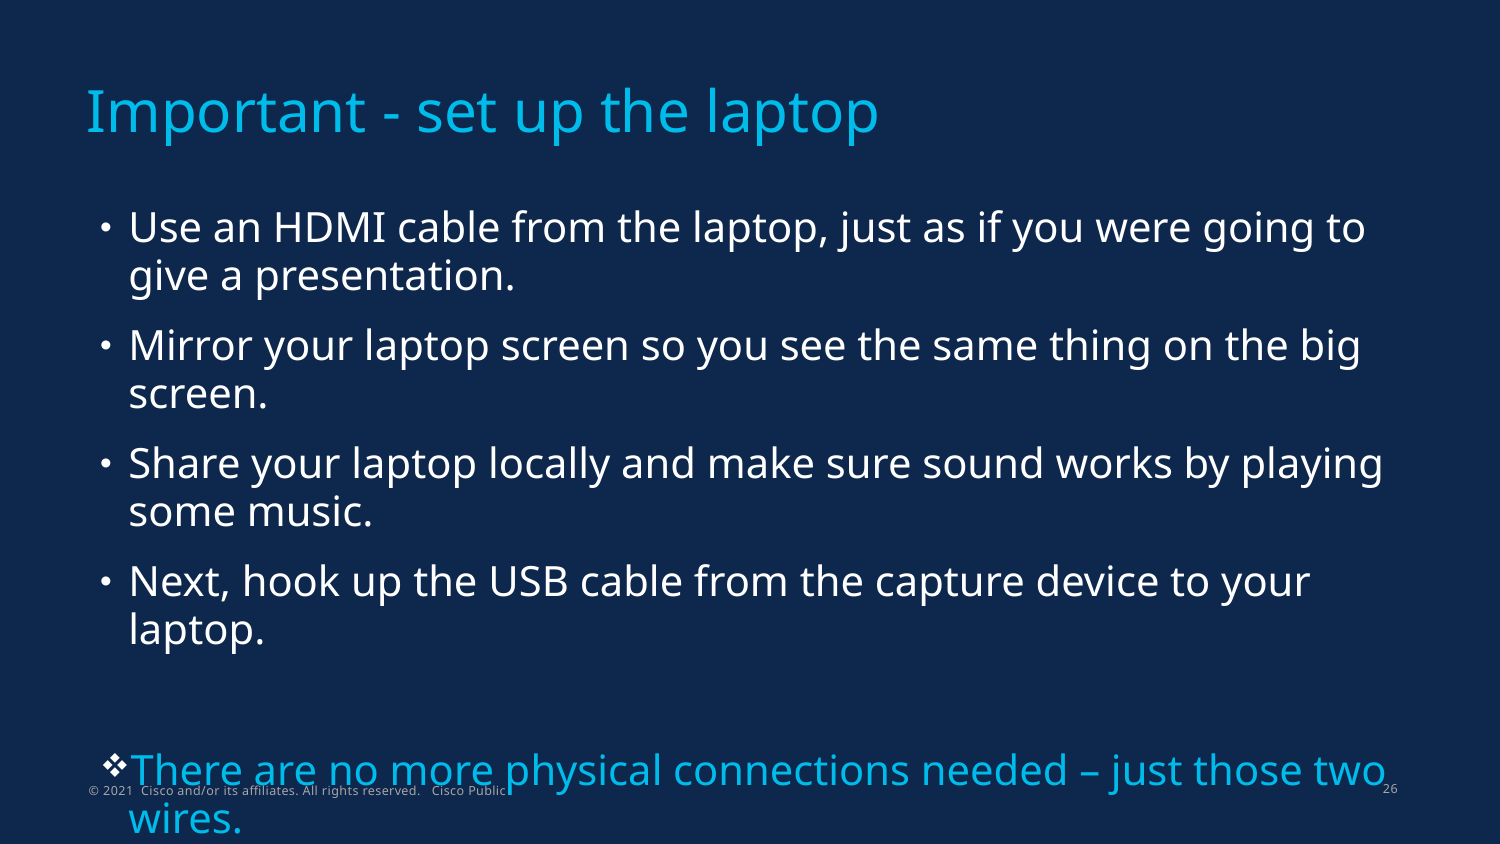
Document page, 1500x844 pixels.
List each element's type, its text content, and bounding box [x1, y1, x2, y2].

title Important - set up the laptop [71, 55, 1441, 176]
list Use an HDMI cable from the laptop, just as if you were going to give a presentation. Mirror your laptop screen so you see the same thing on the big screen. Share your laptop locally and make sure sound works by playing some music. Next, hook up the USB cable from the capture device to your laptop. There are no more physical connections needed – just those two wires. [75, 197, 1434, 754]
